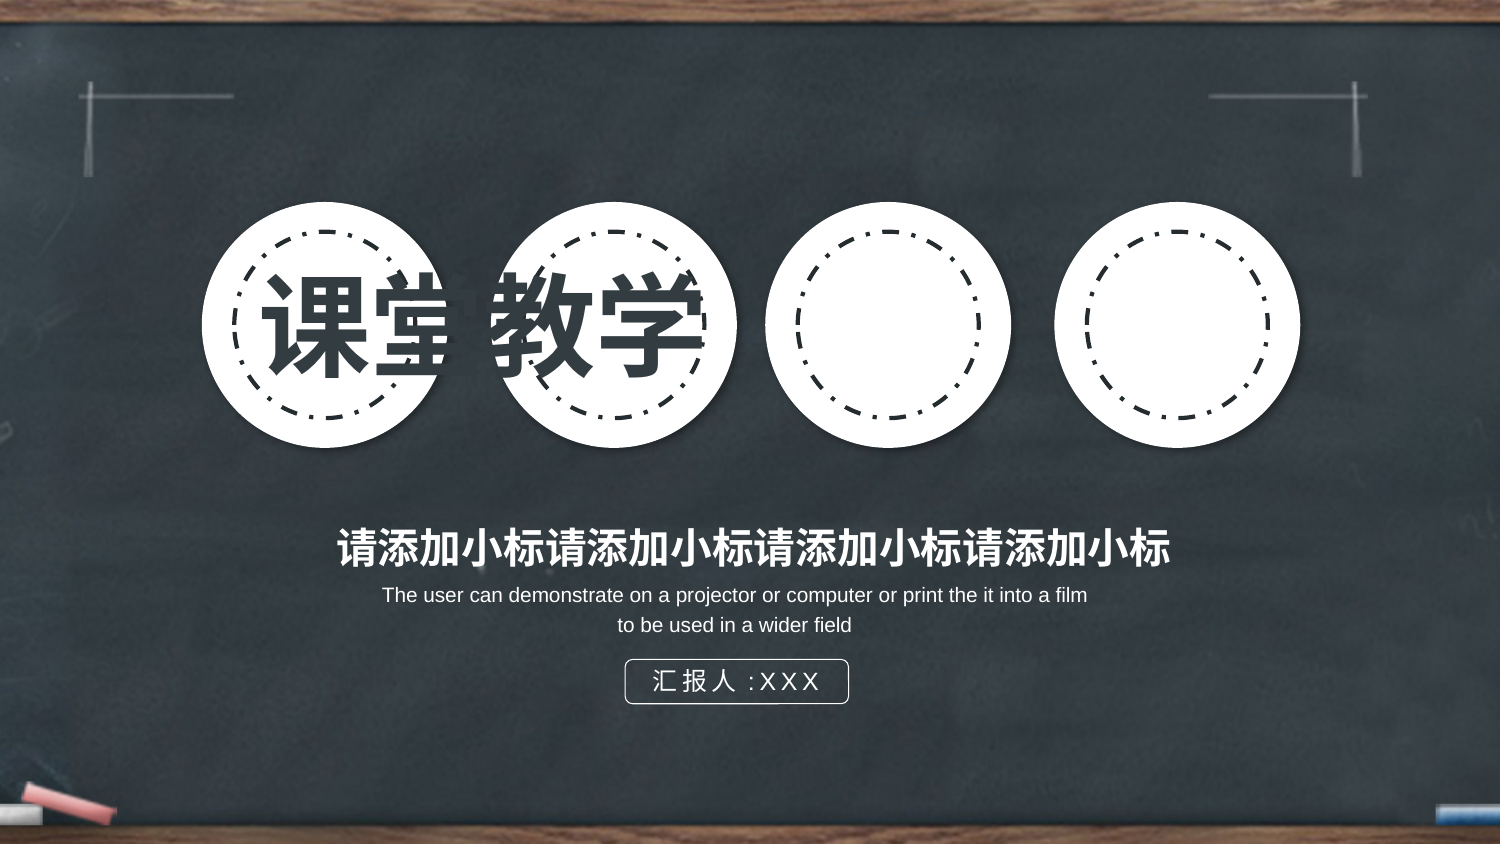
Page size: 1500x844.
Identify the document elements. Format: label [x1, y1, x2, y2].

picture [0, 0, 1500, 844]
text_box [625, 659, 849, 704]
